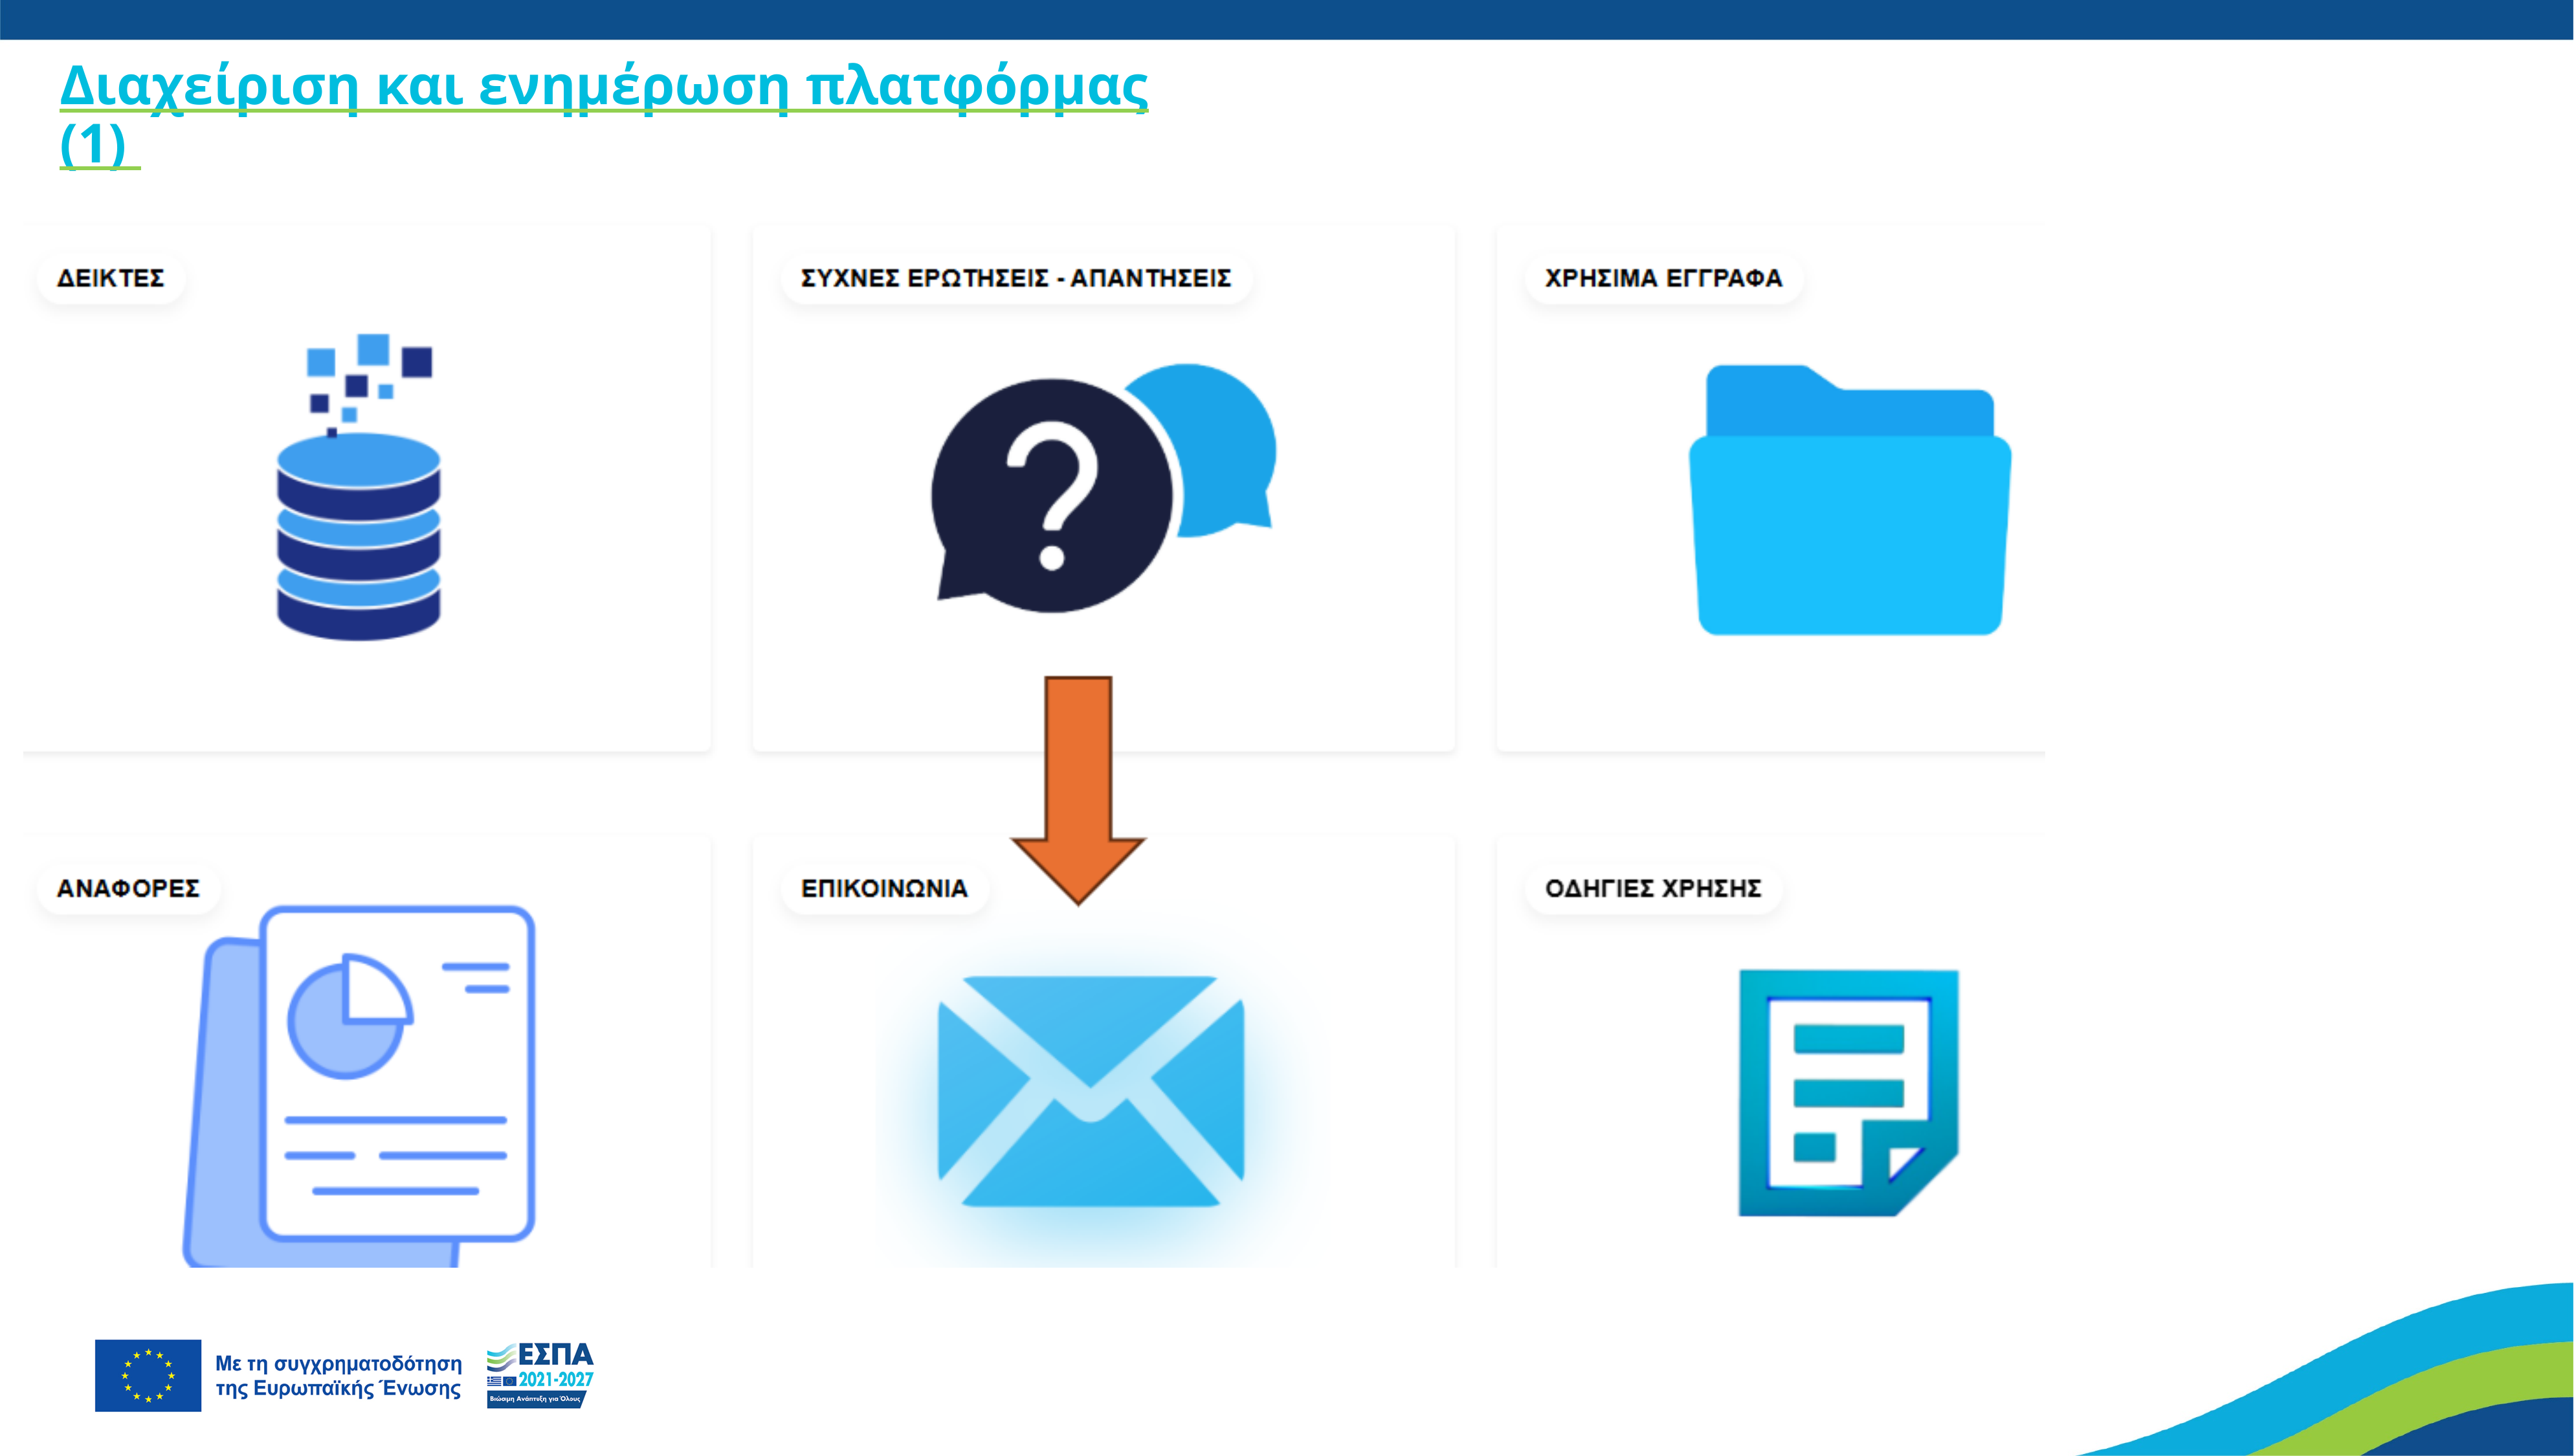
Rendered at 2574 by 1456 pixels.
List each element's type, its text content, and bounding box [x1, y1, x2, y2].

text_box Διαχείριση και ενημέρωση πλατφόρμας (1) [50, 48, 1171, 184]
picture [2087, 1341, 2573, 1456]
picture [0, 0, 2573, 1456]
